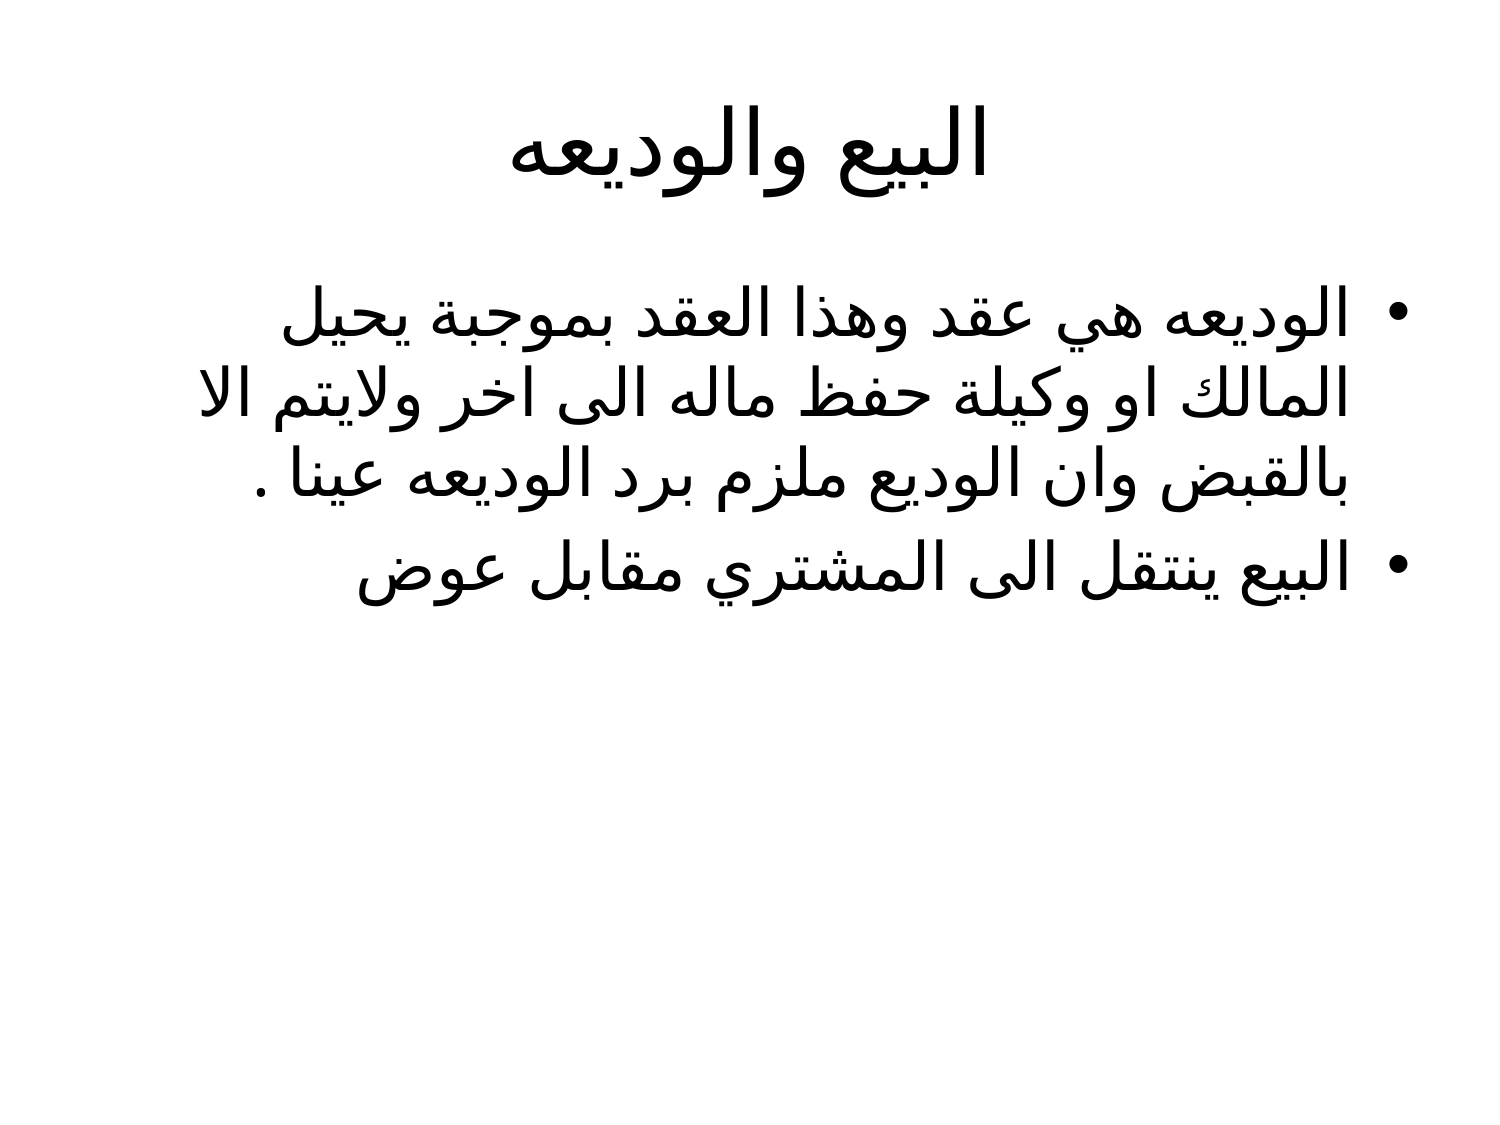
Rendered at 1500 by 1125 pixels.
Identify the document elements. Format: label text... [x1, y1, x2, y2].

list الوديعه هي عقد وهذا العقد بموجبة يحيل المالك او وكيلة حفظ ماله الى اخر ولايتم الا بالقبض وان الوديع ملزم برد الوديعه عينا . البيع ينتقل الى المشتري مقابل عوض [75, 262, 1425, 1005]
title البيع والوديعه [75, 45, 1425, 233]
